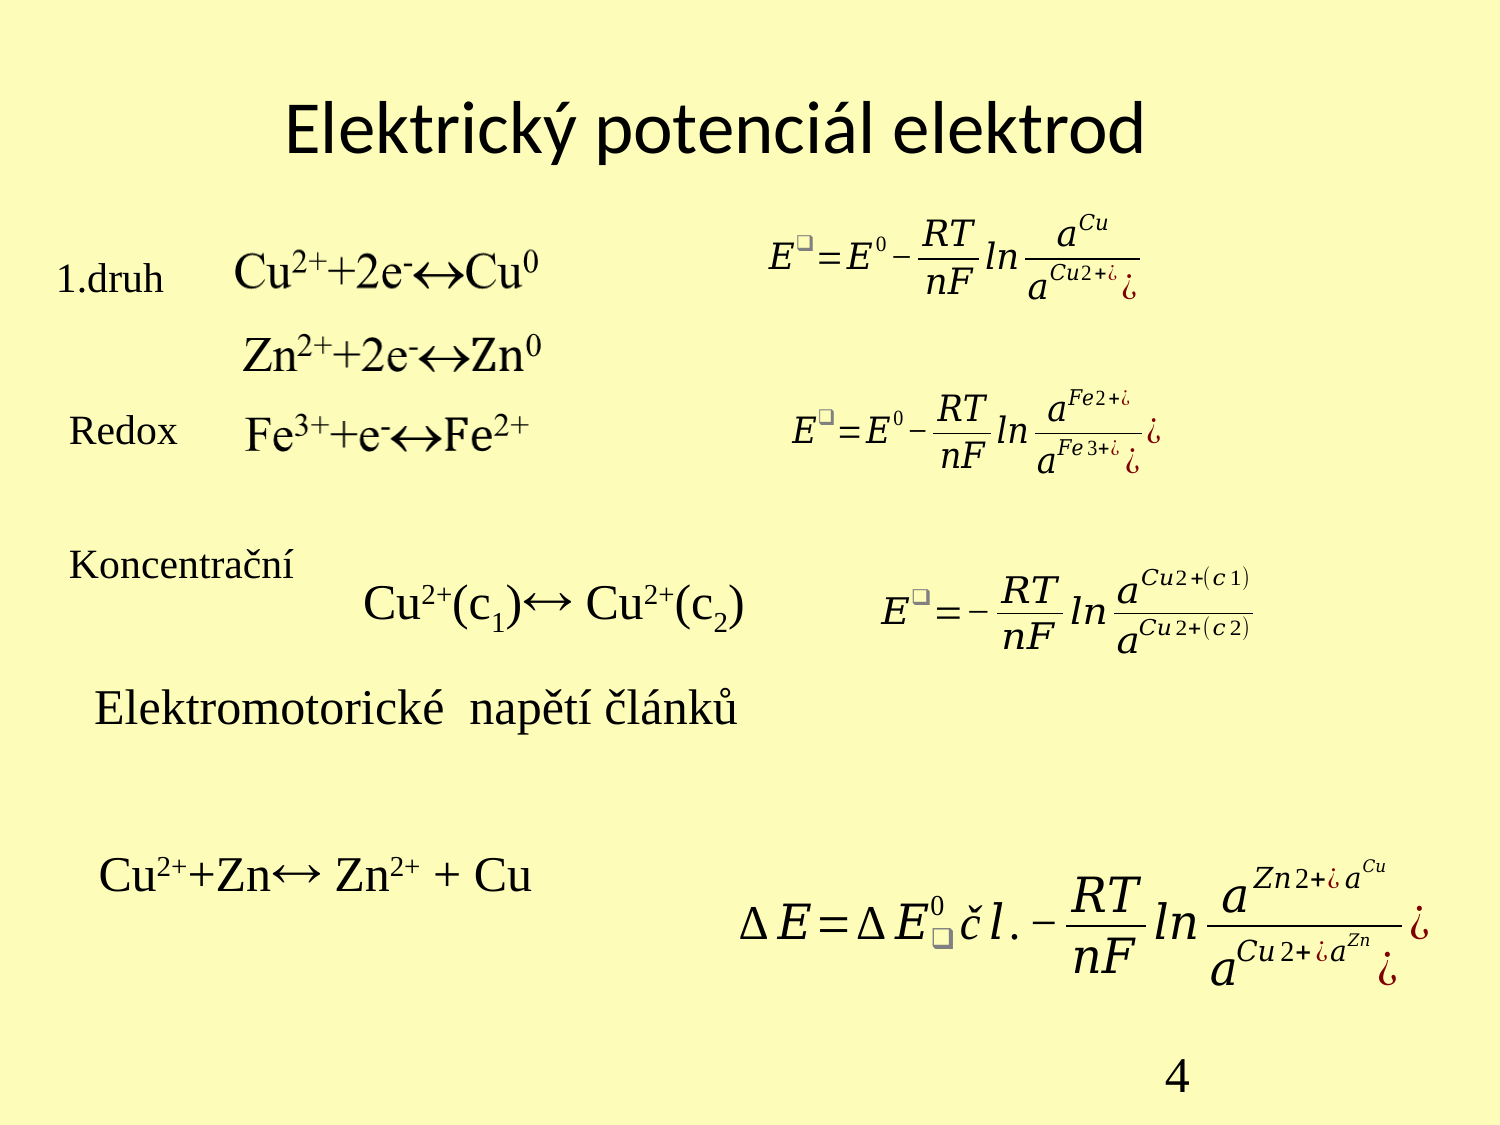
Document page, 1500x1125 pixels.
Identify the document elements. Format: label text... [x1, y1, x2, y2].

slide_number 4 [1074, 1042, 1425, 1103]
text_box [229, 395, 549, 471]
text_box Cu2+(c1) Cu2+(c2) [348, 562, 880, 646]
text_box [218, 231, 559, 308]
text_box [227, 315, 574, 392]
title Elektrický potenciál elektrod [41, 54, 1392, 193]
text_box Redox [54, 395, 208, 461]
text_box Elektromotorické napětí článků [79, 666, 754, 742]
text_box 1.druh [41, 243, 195, 309]
text_box Cu2++Zn Zn2+ + Cu [83, 834, 616, 909]
text_box Koncentrační [54, 529, 325, 595]
